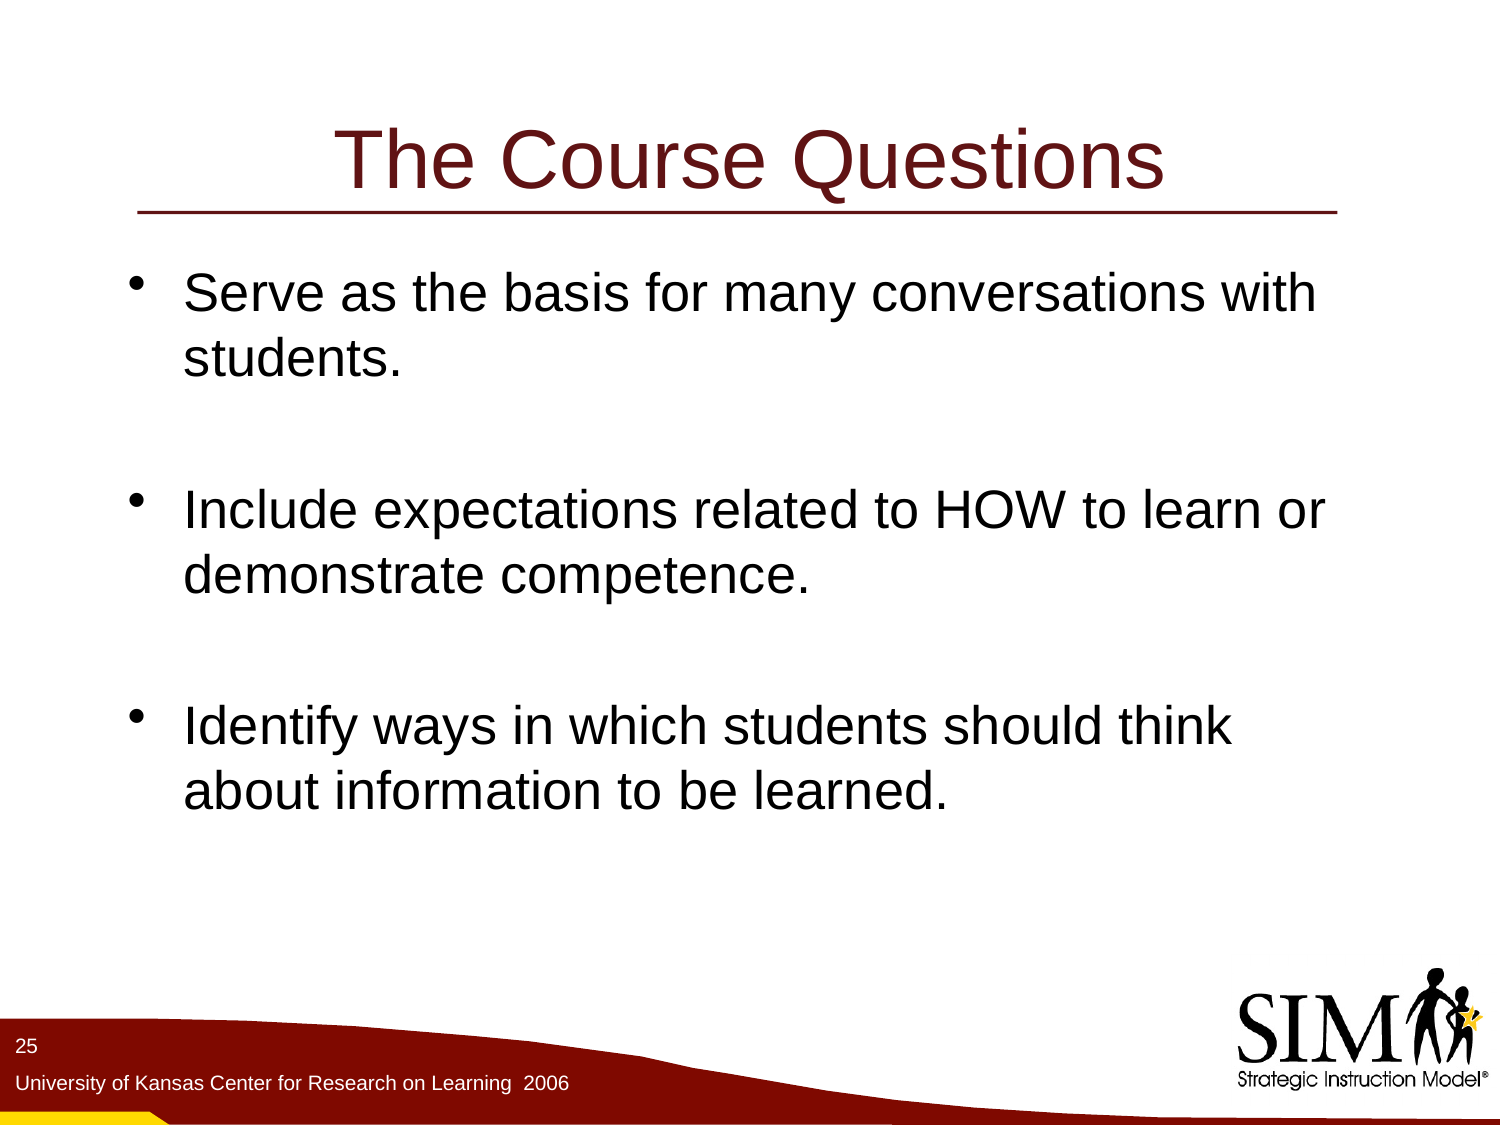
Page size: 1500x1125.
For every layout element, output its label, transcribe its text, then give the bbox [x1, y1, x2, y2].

picture [1231, 954, 1497, 1106]
list Serve as the basis for many conversations with students. Include expectations related to HOW to learn or demonstrate competence. Identify ways in which students should think about information to be learned. [112, 249, 1388, 901]
title The Course Questions [112, 74, 1388, 213]
footer University of Kansas Center for Research on Learning 2006 [0, 1062, 626, 1101]
slide_number 25 [0, 1024, 313, 1062]
